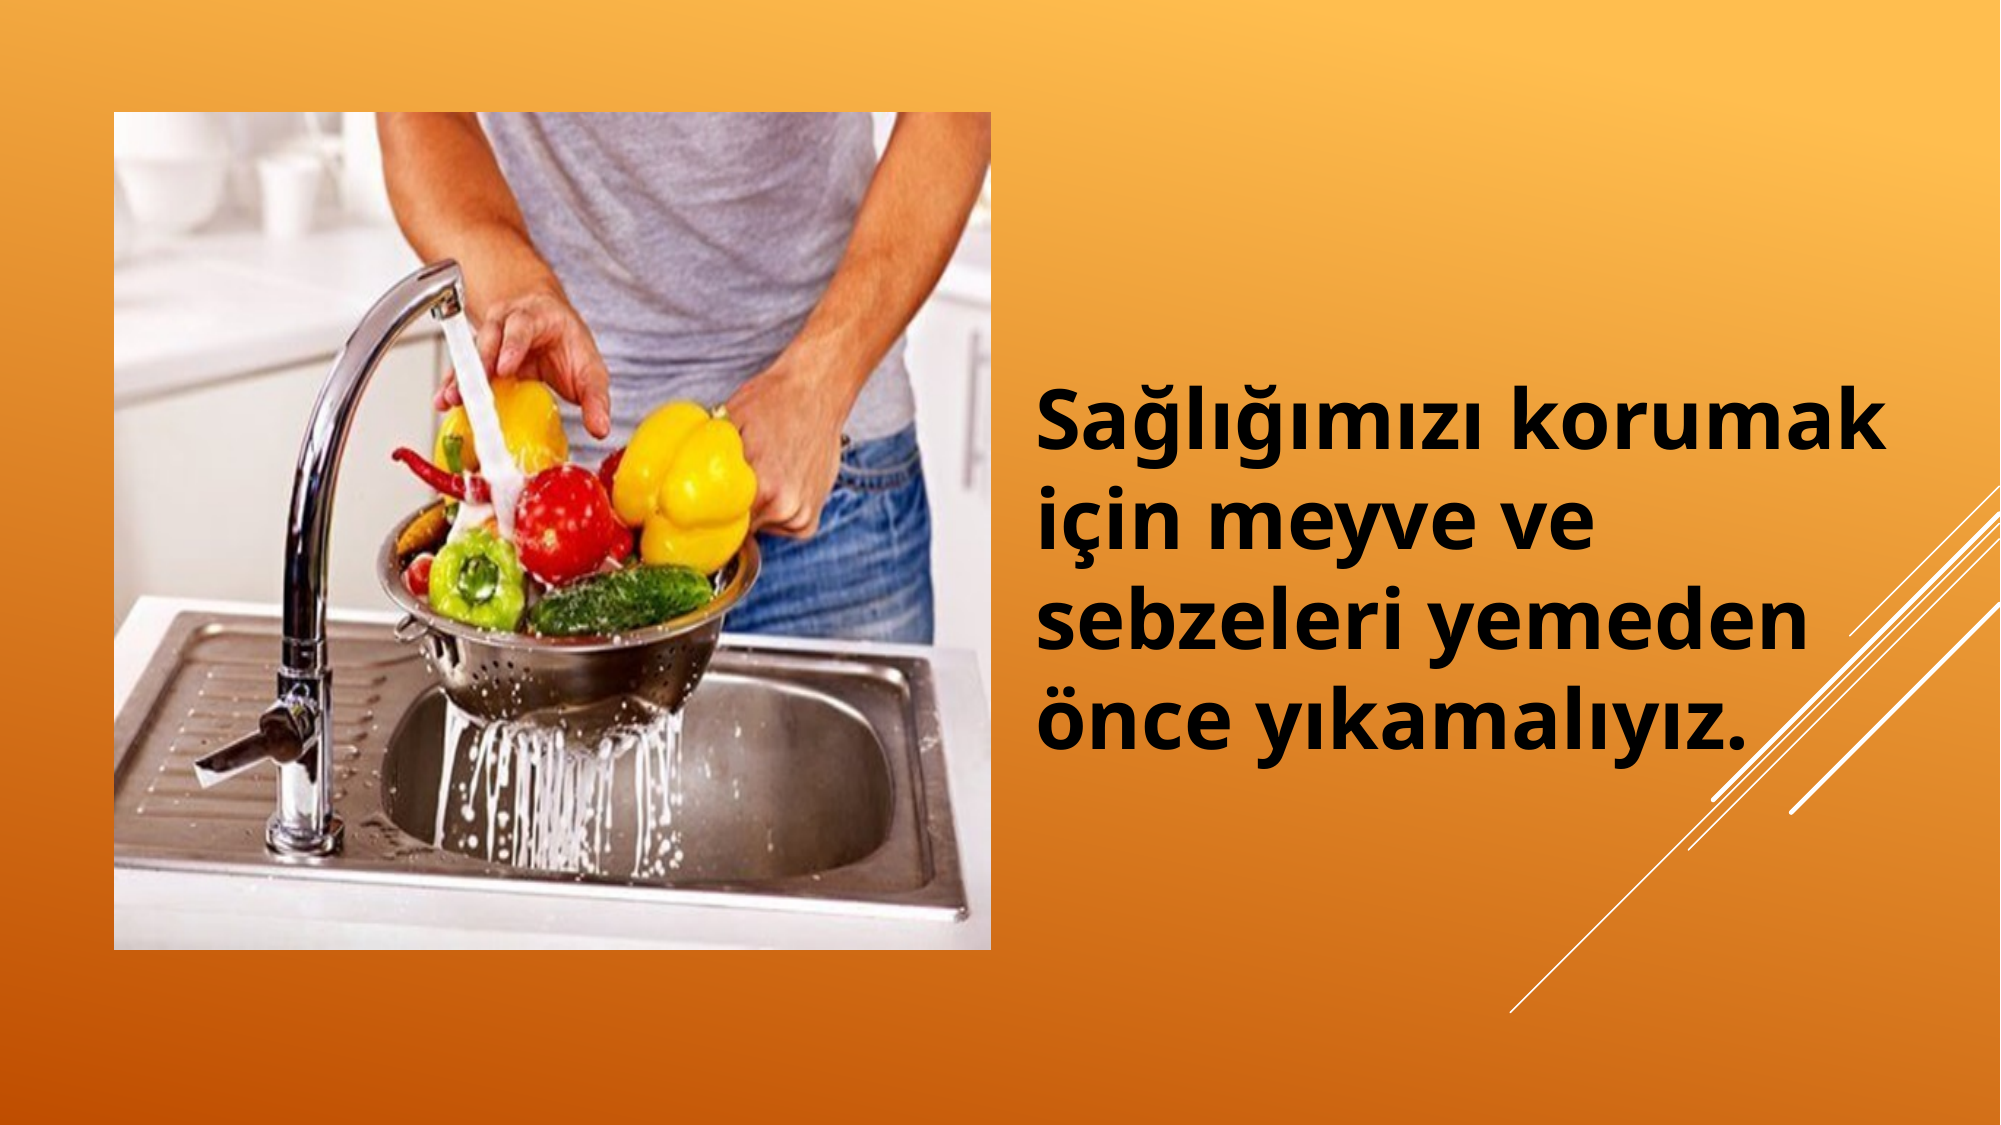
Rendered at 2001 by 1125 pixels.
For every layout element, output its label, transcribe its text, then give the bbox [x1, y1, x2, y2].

picture [114, 112, 992, 951]
list Sağlığımızı korumak için meyve ve sebzeleri yemeden önce yıkamalıyız. [1020, 112, 1955, 1021]
